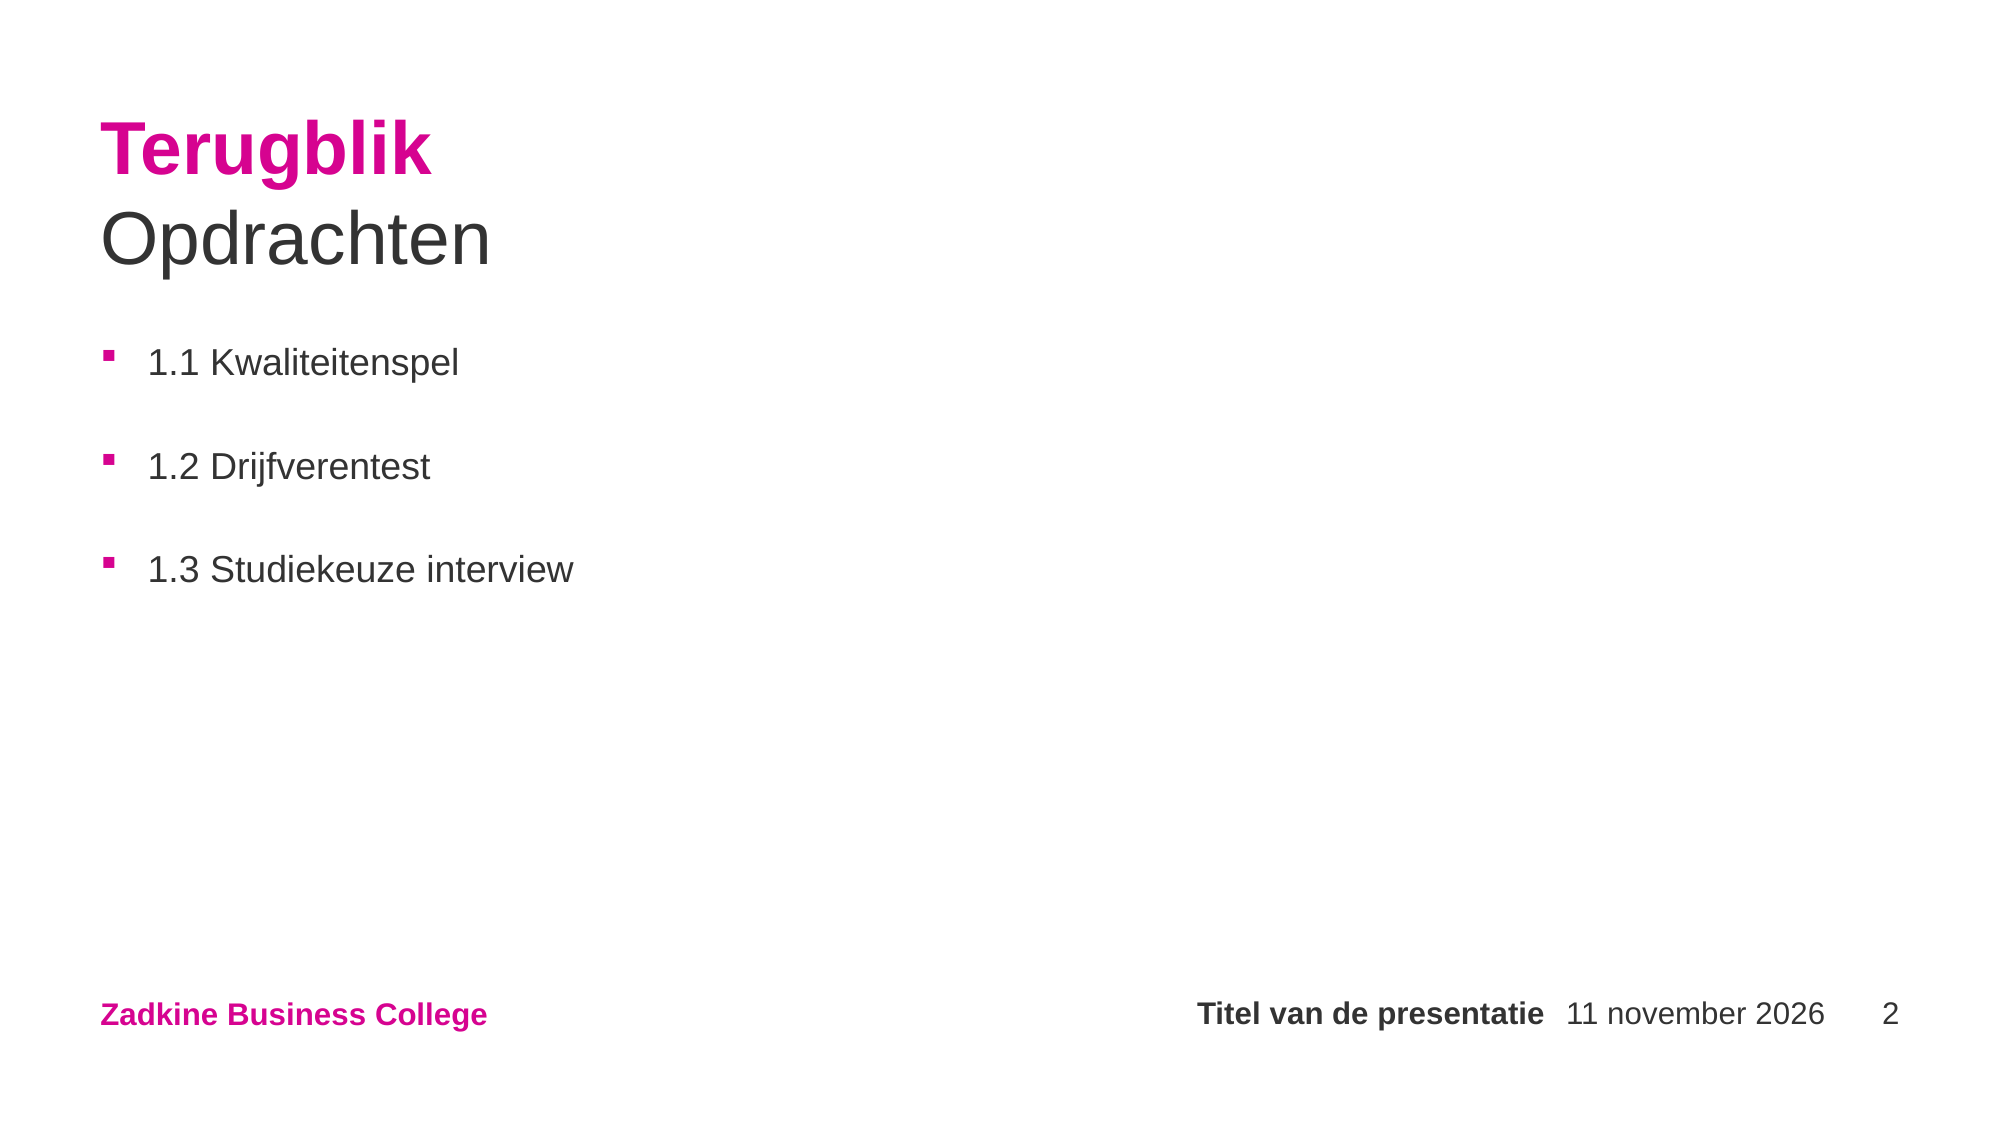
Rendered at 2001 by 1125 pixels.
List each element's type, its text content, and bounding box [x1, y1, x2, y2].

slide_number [1546, 993, 1825, 1033]
footer Titel van de presentatie [870, 993, 1546, 1033]
slide_number 2 [1825, 993, 1900, 1033]
list Opdrachten [100, 189, 1900, 280]
list 1.1 Kwaliteitenspel 1.2 Drijfverentest 1.3 Studiekeuze interview [100, 331, 1900, 917]
title Terugblik [100, 100, 1900, 189]
